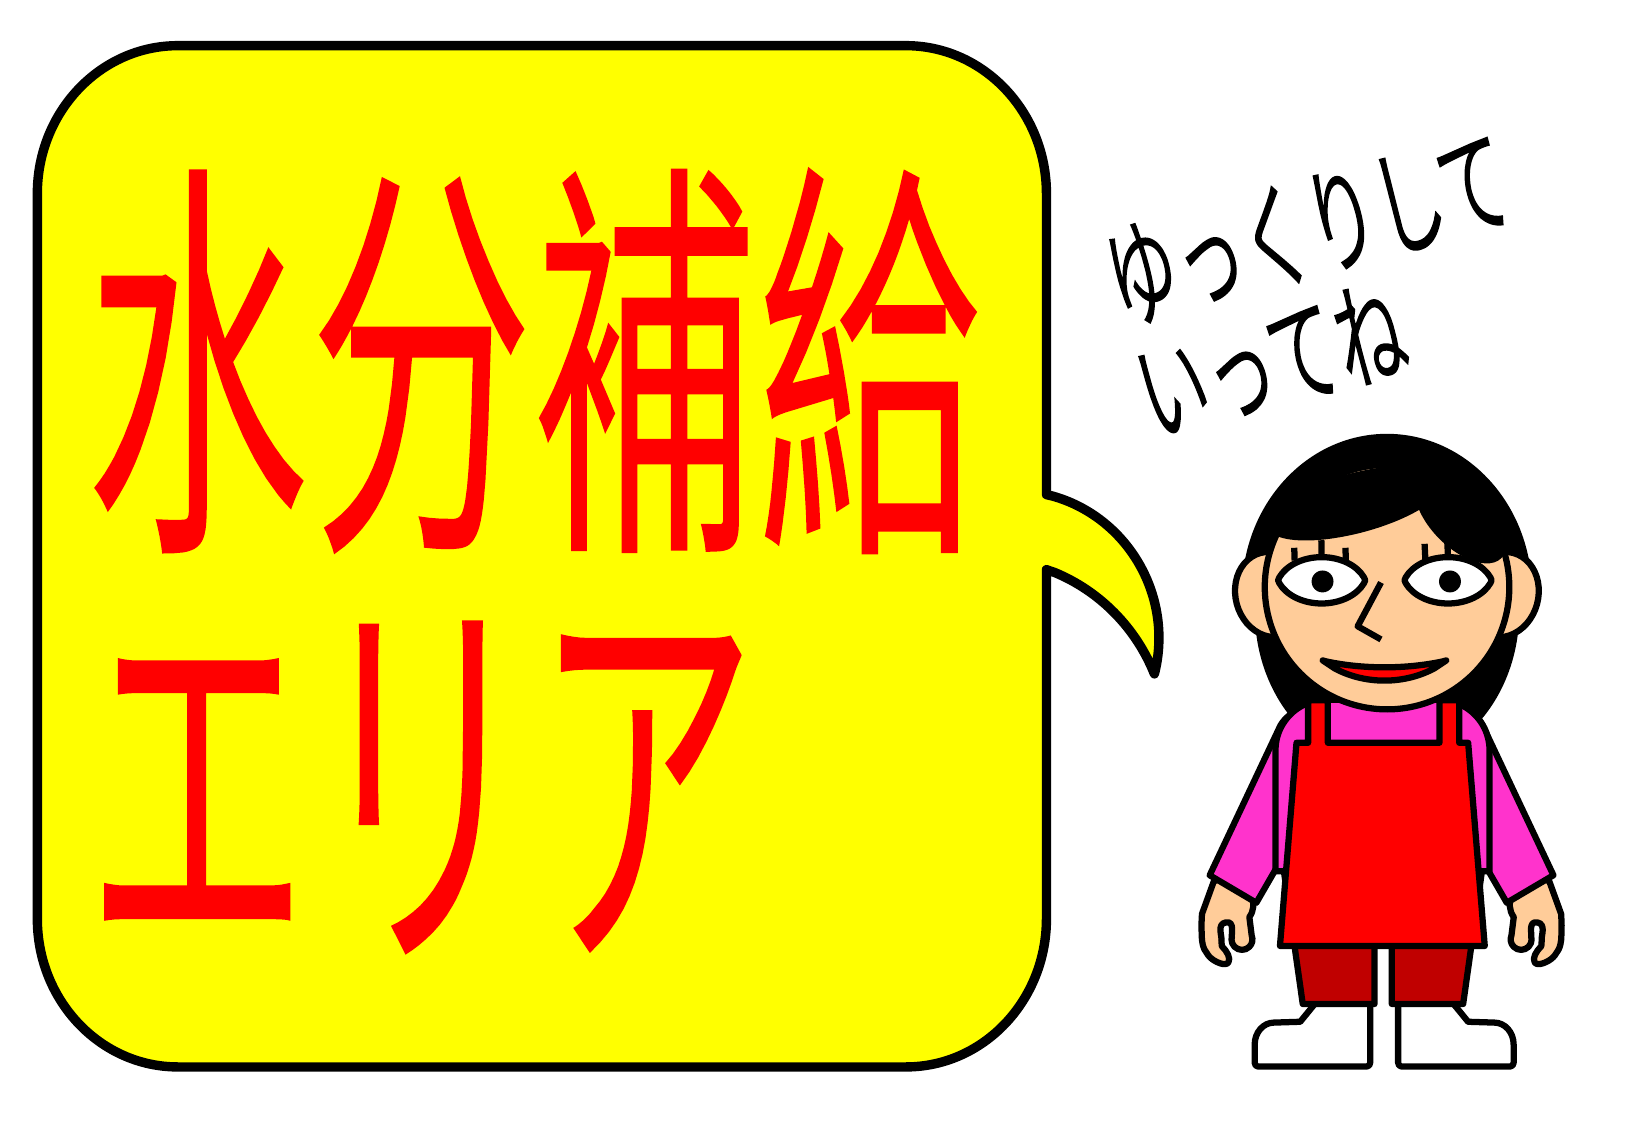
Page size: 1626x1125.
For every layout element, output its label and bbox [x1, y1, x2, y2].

text_box [37, 45, 1159, 1067]
text_box [1187, 436, 1574, 1067]
